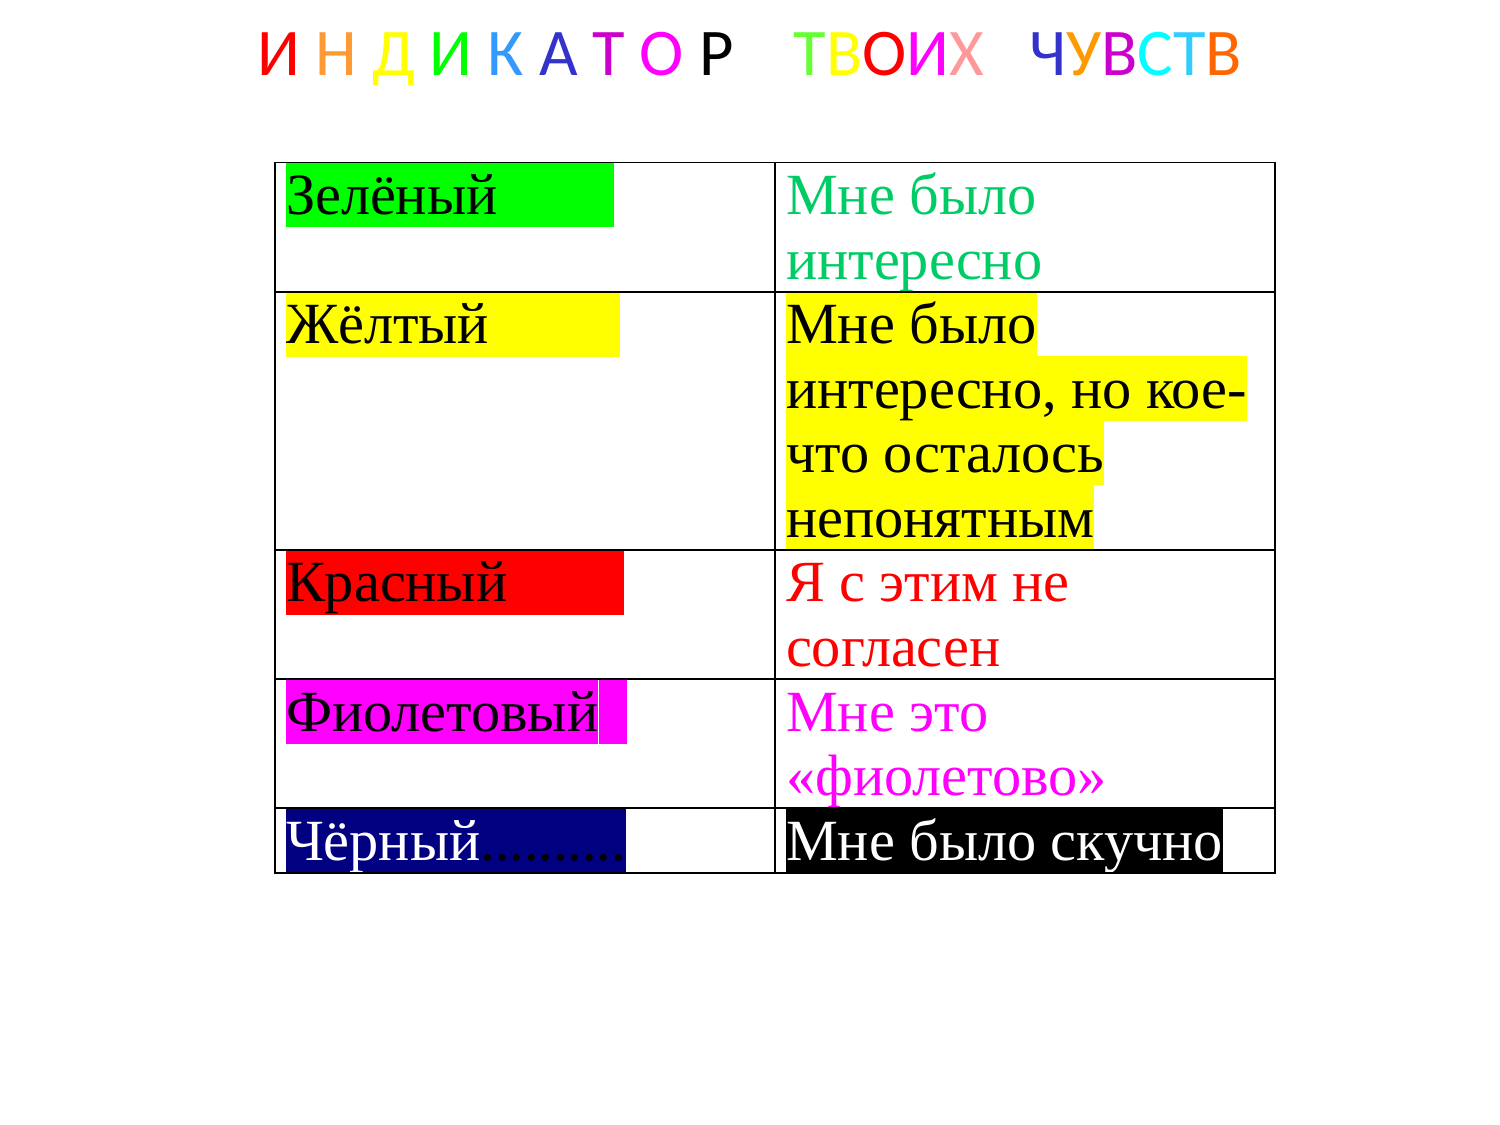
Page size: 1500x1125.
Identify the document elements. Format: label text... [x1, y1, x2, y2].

table_cell Фиолетовый.. [276, 680, 774, 807]
text_box И Н Д И К А Т О Р ТВОИХ ЧУВСТВ [0, 1, 1500, 176]
table_header Мне было интересно [776, 176, 1274, 291]
table_cell Мне было скучно [776, 809, 1274, 872]
table_cell Я с этим не согласен [776, 551, 1274, 678]
table_cell Мне это «фиолетово» [776, 680, 1274, 807]
table_cell Жёлтый......... [276, 293, 774, 549]
table_cell Красный........ [276, 551, 774, 678]
table_cell Чёрный.......... [276, 809, 774, 872]
table_cell Мне было интересно, но кое-что осталось непонятным [776, 293, 1274, 549]
table_header Зелёный........ [276, 176, 774, 291]
